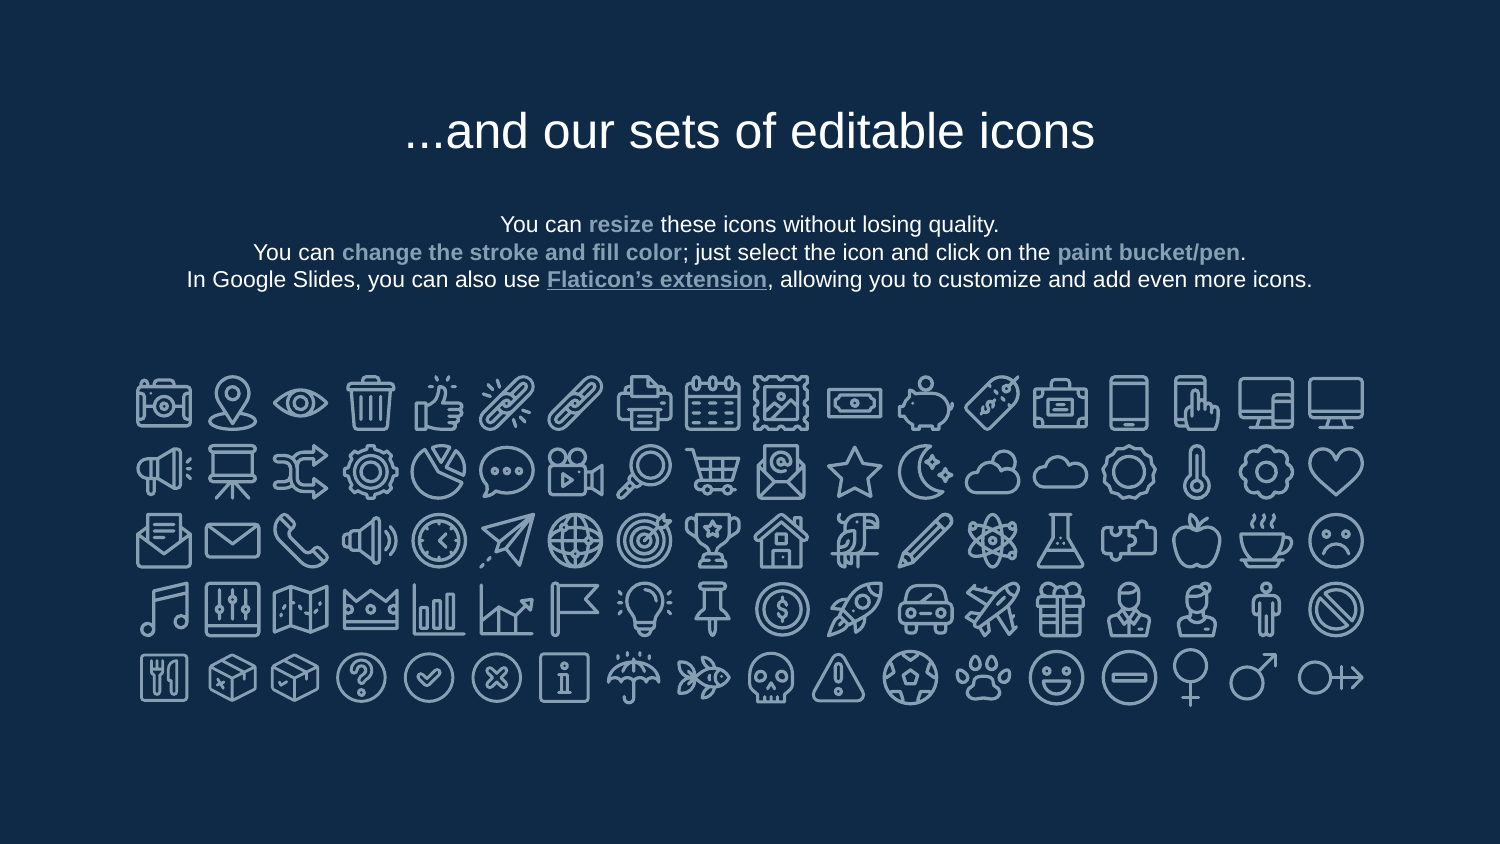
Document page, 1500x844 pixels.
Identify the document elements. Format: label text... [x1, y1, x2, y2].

list You can resize these icons without losing quality. You can change the stroke and fill color; just select the icon and click on the paint bucket/pen. In Google Slides, you can also use Flaticon’s extension, allowing you to customize and add even more icons. [117, 194, 1383, 320]
text_box [273, 512, 330, 569]
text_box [1182, 443, 1212, 501]
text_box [684, 374, 741, 432]
text_box [1251, 581, 1282, 638]
text_box [1172, 512, 1222, 569]
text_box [897, 374, 955, 432]
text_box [752, 512, 810, 569]
text_box [1032, 455, 1089, 489]
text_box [538, 652, 590, 704]
text_box [204, 522, 261, 559]
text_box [677, 655, 732, 700]
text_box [1109, 374, 1149, 432]
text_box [135, 447, 193, 497]
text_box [897, 583, 955, 635]
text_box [752, 374, 810, 432]
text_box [826, 581, 884, 638]
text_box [471, 652, 523, 704]
text_box [272, 443, 329, 500]
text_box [1307, 512, 1365, 569]
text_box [1106, 581, 1152, 638]
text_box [616, 374, 673, 432]
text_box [826, 387, 883, 419]
text_box [616, 512, 673, 569]
text_box [1308, 447, 1364, 497]
text_box [964, 449, 1021, 495]
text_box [270, 653, 320, 703]
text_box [411, 512, 468, 569]
text_box [140, 581, 189, 638]
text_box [208, 653, 257, 703]
text_box [1035, 581, 1085, 638]
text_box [1307, 581, 1365, 638]
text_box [756, 443, 806, 501]
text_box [335, 652, 387, 704]
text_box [882, 649, 939, 706]
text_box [751, 581, 811, 637]
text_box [963, 581, 1022, 638]
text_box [207, 374, 258, 432]
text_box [346, 374, 396, 432]
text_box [272, 584, 329, 635]
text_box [616, 581, 673, 638]
title ...and our sets of editable icons [117, 83, 1383, 163]
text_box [1229, 654, 1276, 701]
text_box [1175, 581, 1218, 638]
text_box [615, 443, 675, 501]
text_box [1238, 376, 1295, 430]
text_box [1101, 649, 1158, 706]
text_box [139, 653, 189, 703]
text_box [135, 378, 193, 428]
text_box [410, 443, 469, 501]
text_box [478, 512, 536, 569]
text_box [1174, 649, 1207, 706]
text_box [694, 581, 731, 638]
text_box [1297, 660, 1363, 695]
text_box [342, 588, 399, 631]
text_box [1174, 375, 1220, 431]
text_box [684, 447, 741, 496]
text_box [403, 652, 455, 704]
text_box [1100, 443, 1158, 501]
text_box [829, 512, 880, 569]
text_box [1101, 519, 1157, 562]
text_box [341, 515, 400, 566]
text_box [477, 374, 537, 432]
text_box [606, 650, 661, 705]
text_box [478, 445, 536, 499]
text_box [966, 512, 1019, 569]
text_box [1036, 512, 1085, 569]
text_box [204, 581, 261, 638]
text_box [546, 447, 604, 497]
text_box [550, 581, 600, 638]
text_box [897, 512, 954, 569]
text_box [547, 512, 604, 569]
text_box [1032, 377, 1089, 429]
text_box [826, 445, 883, 499]
text_box [479, 583, 534, 636]
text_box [684, 512, 741, 569]
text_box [1239, 512, 1294, 569]
text_box [547, 375, 604, 431]
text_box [811, 652, 866, 703]
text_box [1238, 443, 1295, 500]
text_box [747, 651, 795, 704]
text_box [963, 374, 1022, 432]
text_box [342, 443, 399, 501]
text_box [272, 388, 329, 418]
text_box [135, 512, 193, 569]
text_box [955, 654, 1012, 701]
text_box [897, 443, 955, 501]
text_box [207, 443, 258, 500]
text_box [414, 374, 465, 432]
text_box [412, 582, 467, 636]
text_box [1308, 376, 1364, 430]
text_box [1028, 649, 1085, 706]
